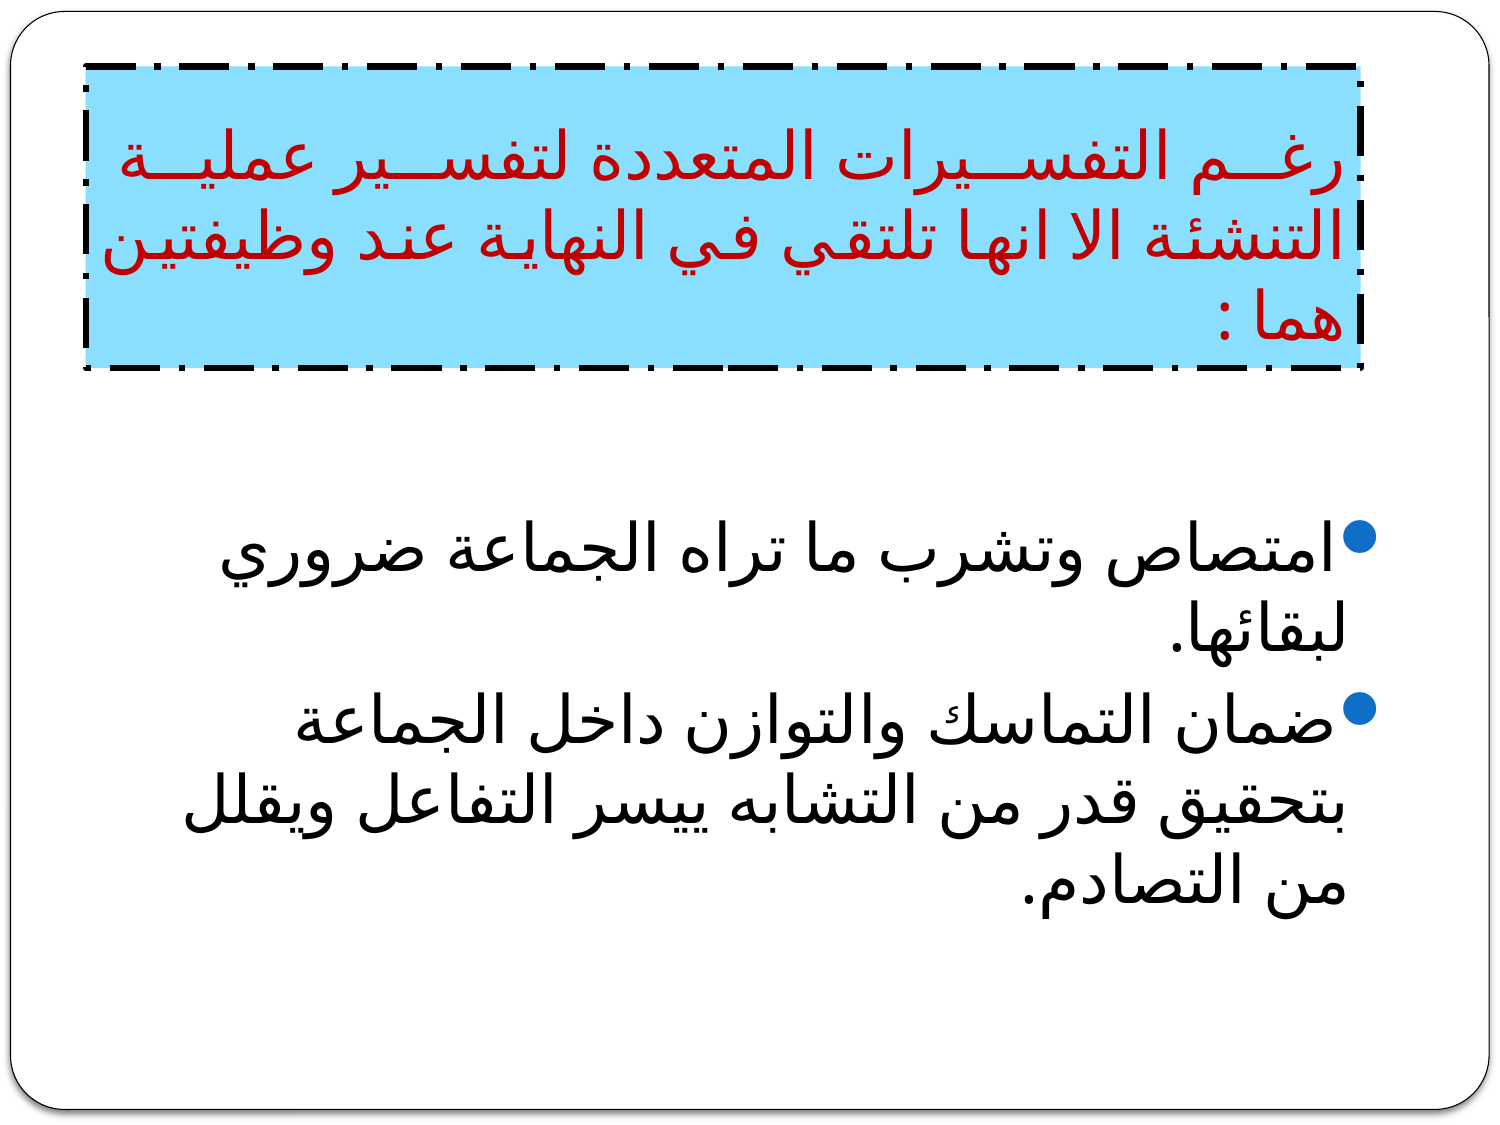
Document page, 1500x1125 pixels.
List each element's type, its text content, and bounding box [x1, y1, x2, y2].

title رغم التفسيرات المتعددة لتفسير عملية التنشئة الا انها تلتقي في النهاية عند وظيفتين هما : [85, 66, 1361, 369]
list امتصاص وتشرب ما تراه الجماعة ضروري لبقائها. ضمان التماسك والتوازن داخل الجماعة بتحقيق قدر من التشابه ييسر التفاعل ويقلل من التصادم. [85, 420, 1410, 898]
